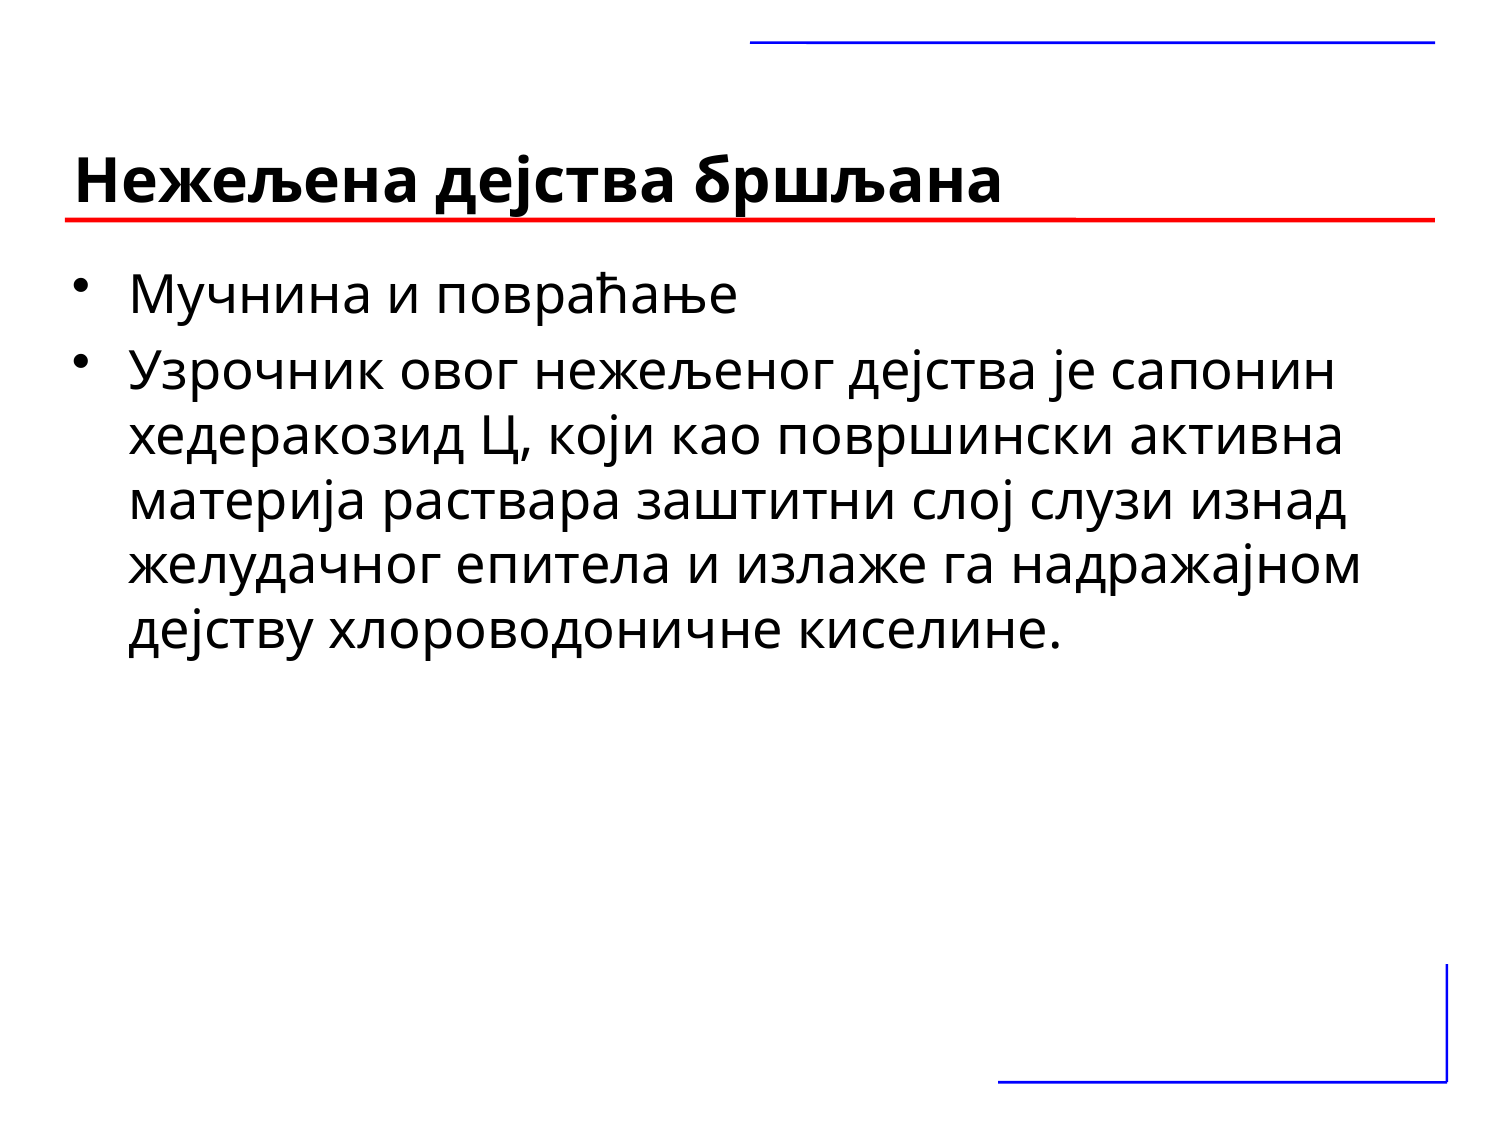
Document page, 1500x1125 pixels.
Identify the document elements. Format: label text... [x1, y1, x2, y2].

list Мучнина и повраћање Узрочник овог нежељеног дејства је сапонин хедеракозид Ц, који као површински активна материја раствара заштитни слој слузи изнад желудачног епитела и излаже га надражајном дејству хлороводоничне киселине. [56, 251, 1424, 1012]
title Нежељена дејства бршљана [58, 70, 1424, 223]
